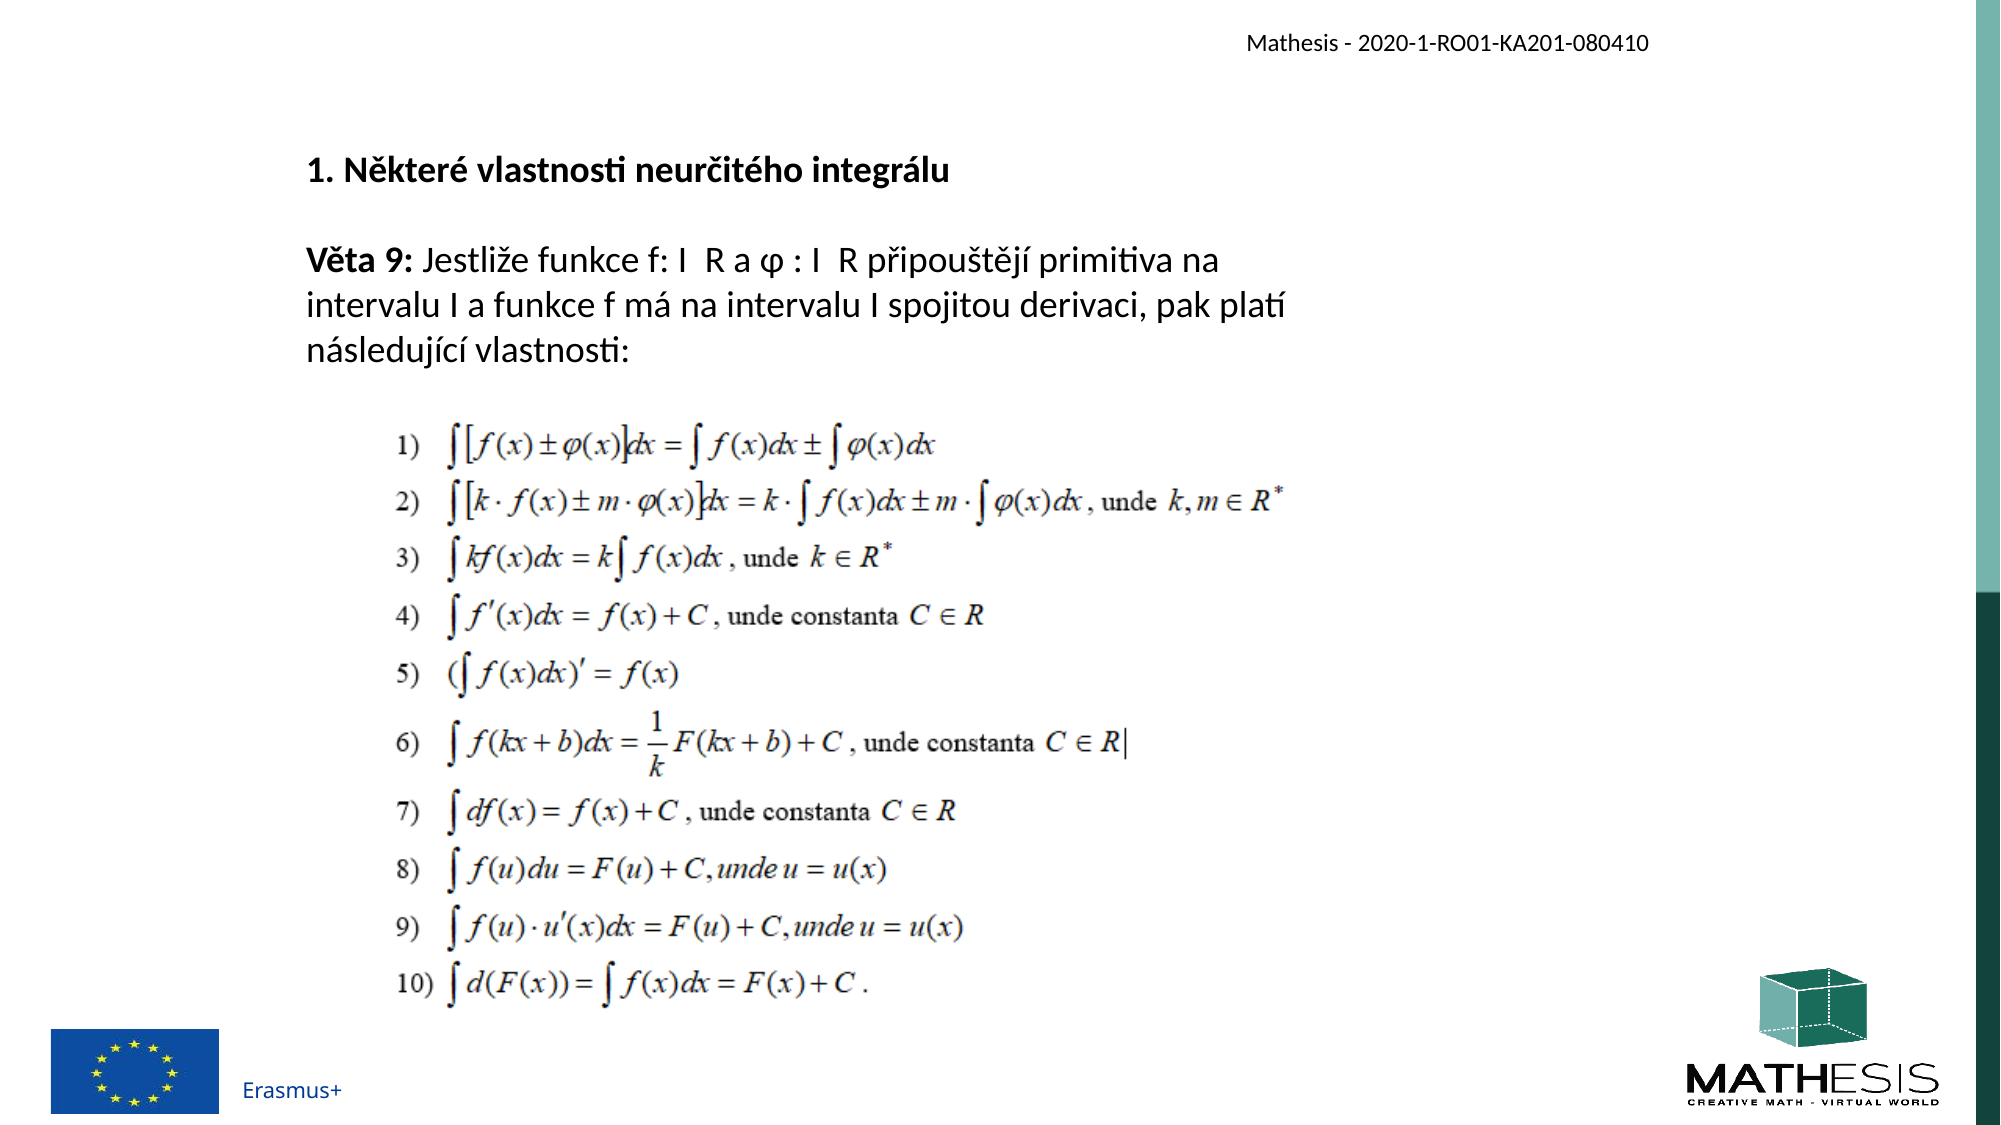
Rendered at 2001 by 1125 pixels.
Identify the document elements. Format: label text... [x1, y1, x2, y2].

text_box 1. Některé vlastnosti neurčitého integrálu Věta 9: Jestliže funkce f: I R a φ : I R připouštějí primitiva na intervalu I a funkce f má na intervalu I spojitou derivaci, pak platí následující vlastnosti: [291, 137, 1355, 377]
picture [385, 420, 1311, 1028]
picture [1976, 0, 2000, 1125]
picture [1664, 928, 1961, 1125]
picture [50, 1029, 219, 1114]
